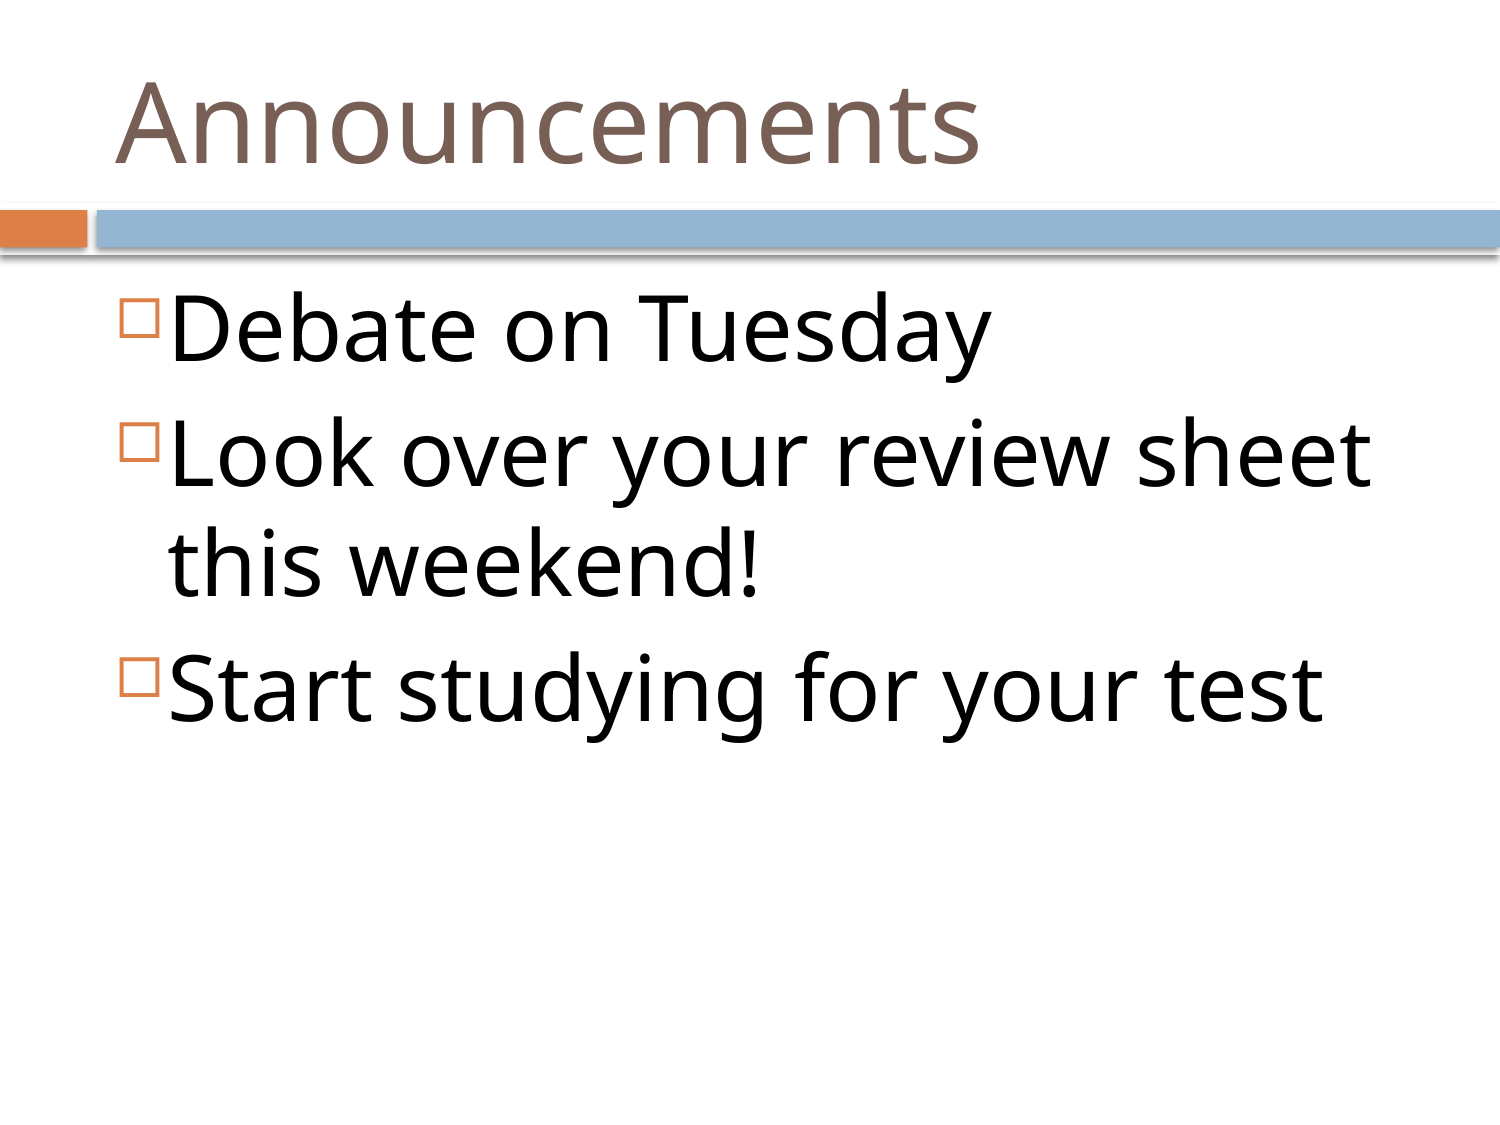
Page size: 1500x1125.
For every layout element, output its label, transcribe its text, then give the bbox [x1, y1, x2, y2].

title Announcements [100, 37, 1438, 200]
list Debate on Tuesday Look over your review sheet this weekend! Start studying for your test [100, 262, 1438, 1000]
